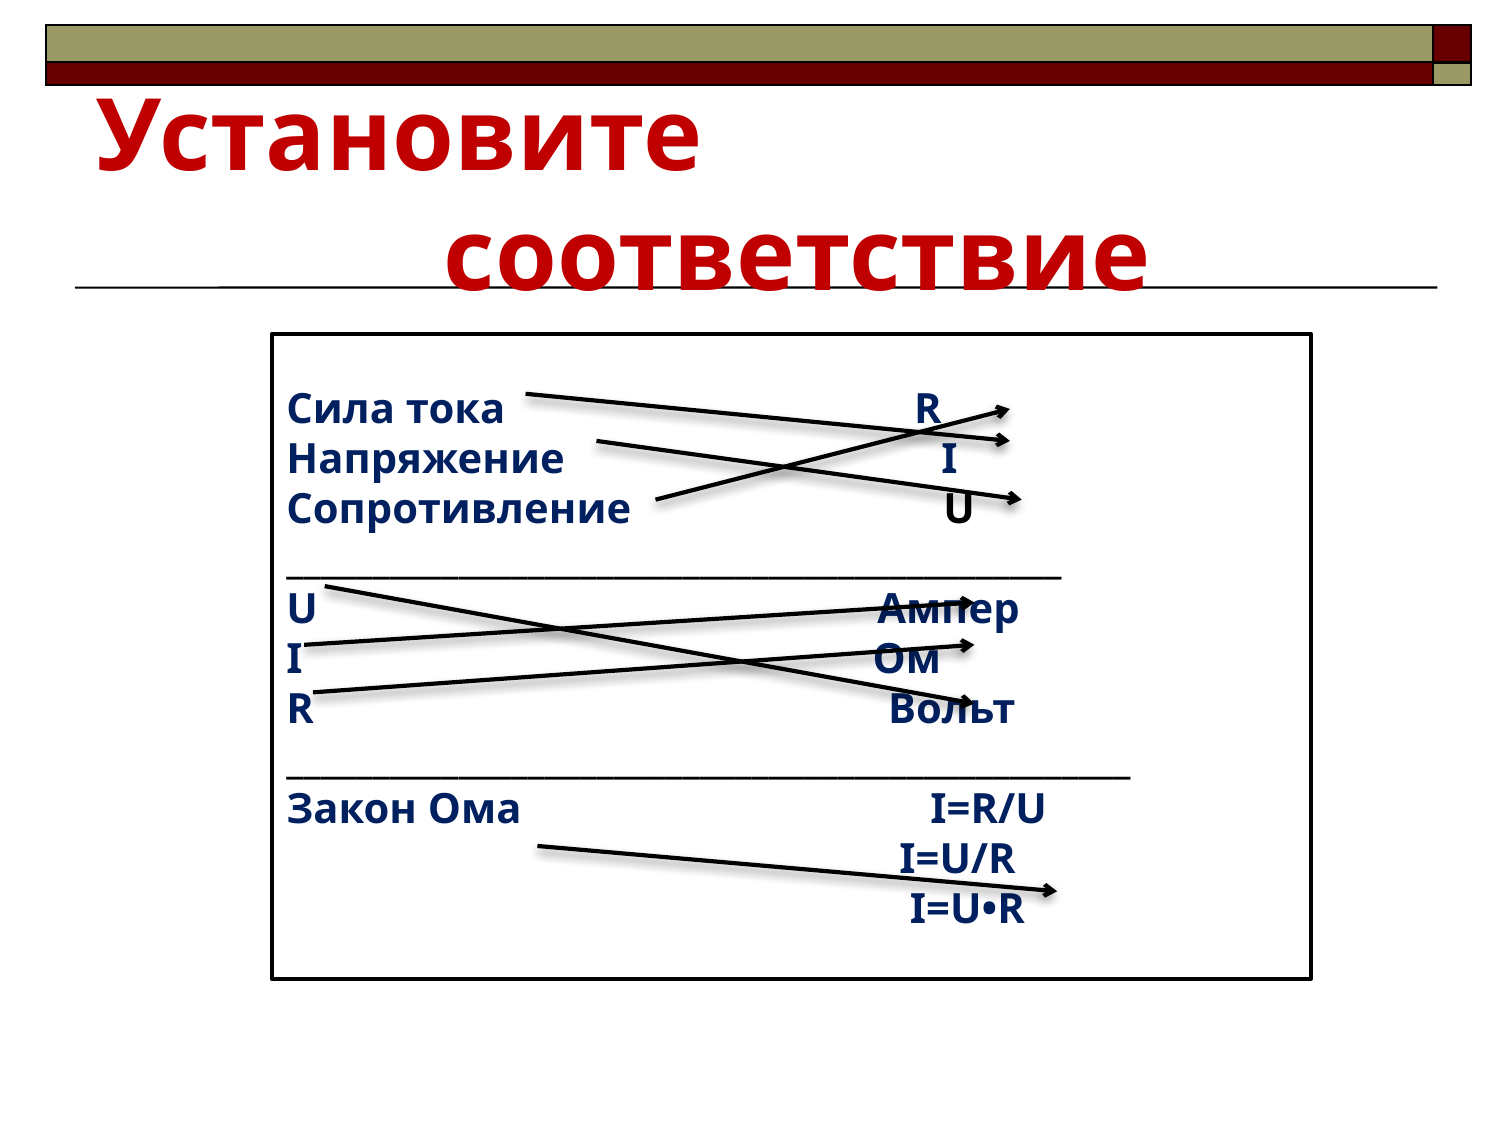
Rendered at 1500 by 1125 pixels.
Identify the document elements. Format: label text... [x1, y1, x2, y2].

text_box [958, 432, 1010, 448]
text_box [654, 404, 1010, 502]
text_box [537, 843, 1058, 898]
text_box Установите соответствие [64, 148, 1500, 232]
text_box [312, 638, 975, 695]
text_box [819, 471, 1022, 506]
text_box [793, 672, 975, 709]
text_box Сила тока R Напряжение I Сопротивление U _____________________________________________ U Ампер I Ом R Вольт _________________________________________________ Закон Ома I=R/U I=U/R I=U•R [270, 332, 1313, 981]
text_box [324, 584, 552, 627]
text_box [596, 438, 779, 467]
text_box [525, 391, 916, 433]
text_box [304, 595, 975, 647]
text_box [610, 639, 740, 660]
